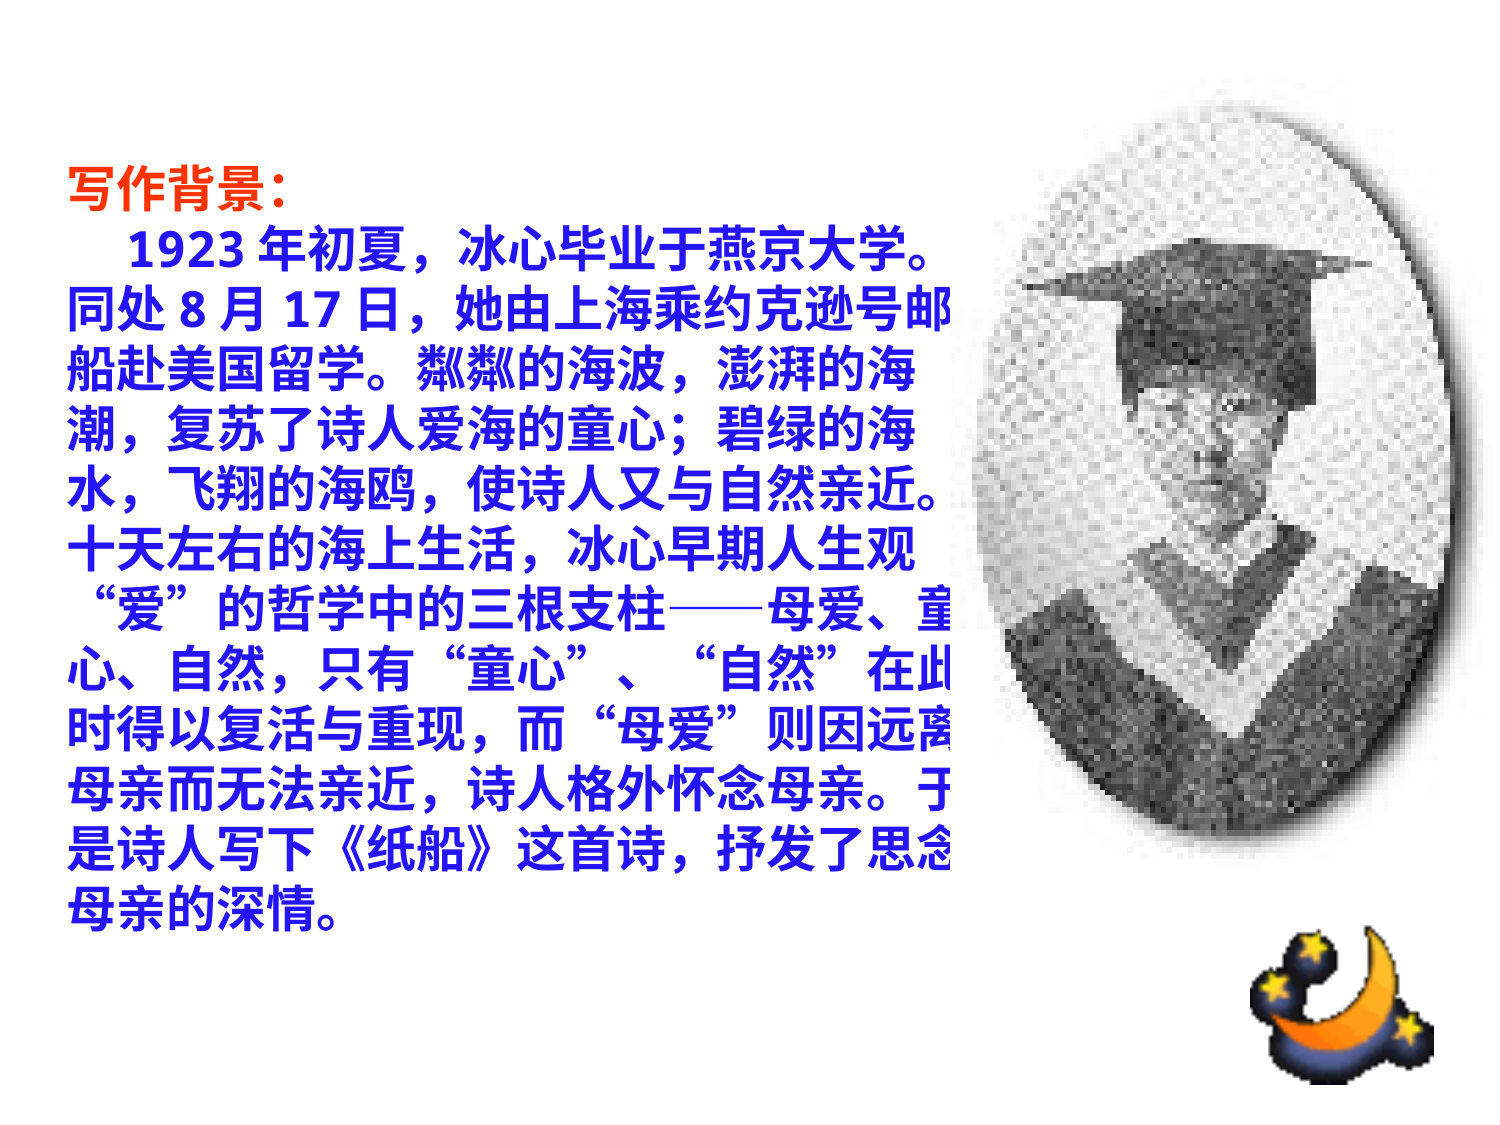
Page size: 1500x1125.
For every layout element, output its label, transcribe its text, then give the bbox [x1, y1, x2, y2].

text_box 写作背景： 1923年初夏，冰心毕业于燕京大学。同处8月17日，她由上海乘约克逊号邮船赴美国留学。粼粼的海波，澎湃的海潮，复苏了诗人爱海的童心；碧绿的海水，飞翔的海鸥，使诗人又与自然亲近。十天左右的海上生活，冰心早期人生观“爱”的哲学中的三根支柱——母爱、童心、自然，只有“童心”、“自然”在此时得以复活与重现，而“母爱”则因远离母亲而无法亲近，诗人格外怀念母亲。于是诗人写下《纸船》这首诗，抒发了思念母亲的深情。 [51, 149, 1014, 945]
picture [1249, 924, 1434, 1085]
picture [950, 78, 1500, 905]
